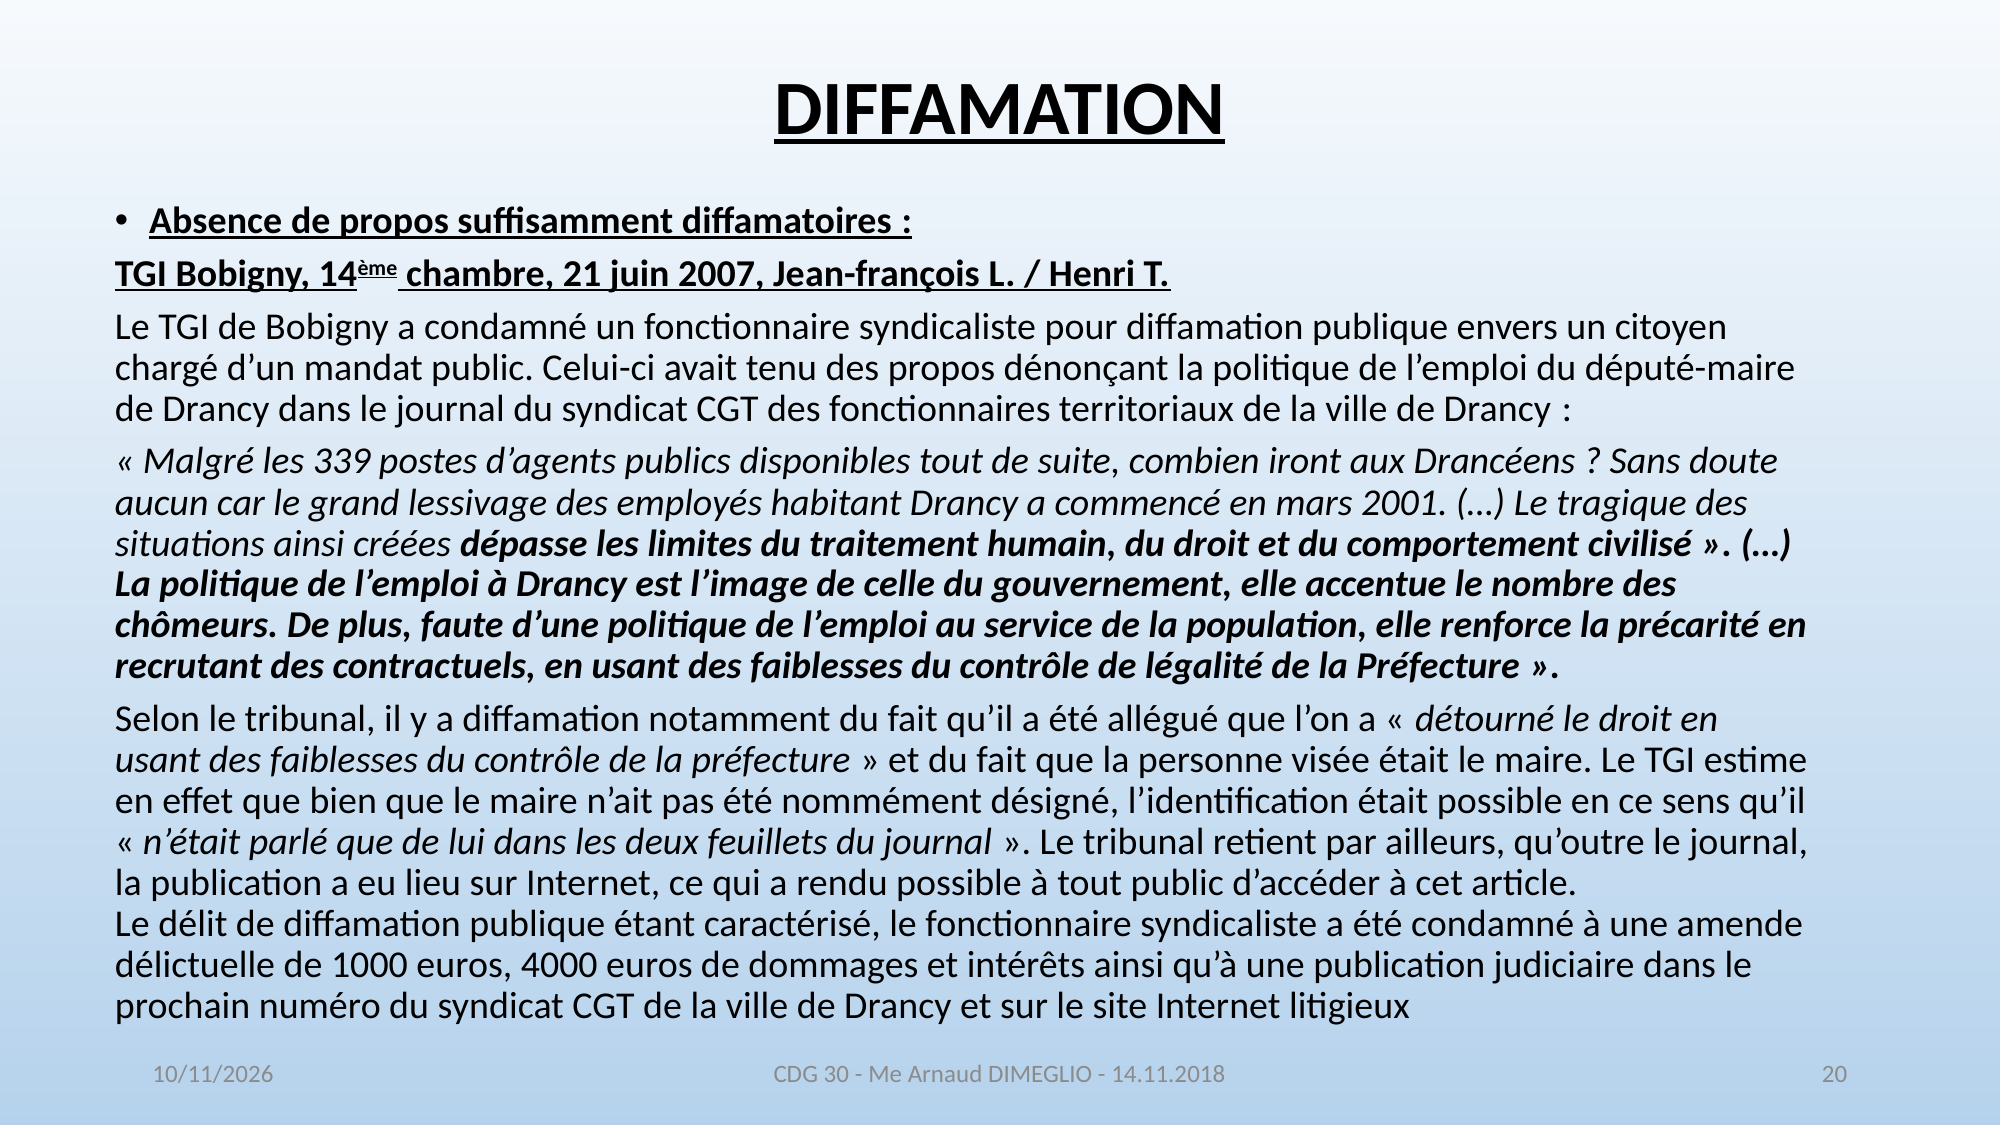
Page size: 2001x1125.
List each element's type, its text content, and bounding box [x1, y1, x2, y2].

title DIFFAMATION [137, 59, 1863, 252]
footer CDG 30 - Me Arnaud DIMEGLIO - 14.11.2018 [662, 1042, 1338, 1103]
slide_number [137, 1042, 588, 1103]
slide_number 20 [1412, 1042, 1863, 1103]
list Absence de propos suffisamment diffamatoires : TGI Bobigny, 14ème chambre, 21 juin 2007, Jean-françois L. / Henri T. Le TGI de Bobigny a condamné un fonctionnaire syndicaliste pour diffamation publique envers un citoyen chargé d’un mandat public. Celui-ci avait tenu des propos dénonçant la politique de l’emploi du député-maire de Drancy dans le journal du syndicat CGT des fonctionnaires territoriaux de la ville de Drancy : « Malgré les 339 postes d’agents publics disponibles tout de suite, combien iront aux Drancéens ? Sans doute aucun car le grand lessivage des employés habitant Drancy a commencé en mars 2001. (…) Le tragique des situations ainsi créées dépasse les limites du traitement humain, du droit et du comportement civilisé ». (…) La politique de l’emploi à Drancy est l’image de celle du gouvernement, elle accentue le nombre des chômeurs. De plus, faute d’une politique de l’emploi au service de la population, elle renforce la précarité en recrutant des contractuels, en usant des faiblesses du contrôle de légalité de la Préfecture ». Selon le tribunal, il y a diffamation notamment du fait qu’il a été allégué que l’on a « détourné le droit en usant des faiblesses du contrôle de la préfecture » et du fait que la personne visée était le maire. Le TGI estime en effet que bien que le maire n’ait pas été nommément désigné, l’identification était possible en ce sens qu’il « n’était parlé que de lui dans les deux feuillets du journal ». Le tribunal retient par ailleurs, qu’outre le journal, la publication a eu lieu sur Internet, ce qui a rendu possible à tout public d’accéder à cet article. Le délit de diffamation publique étant caractérisé, le fonctionnaire syndicaliste a été condamné à une amende délictuelle de 1000 euros, 4000 euros de dommages et intérêts ainsi qu’à une publication judiciaire dans le prochain numéro du syndicat CGT de la ville de Drancy et sur le site Internet litigieux [99, 145, 1825, 1125]
